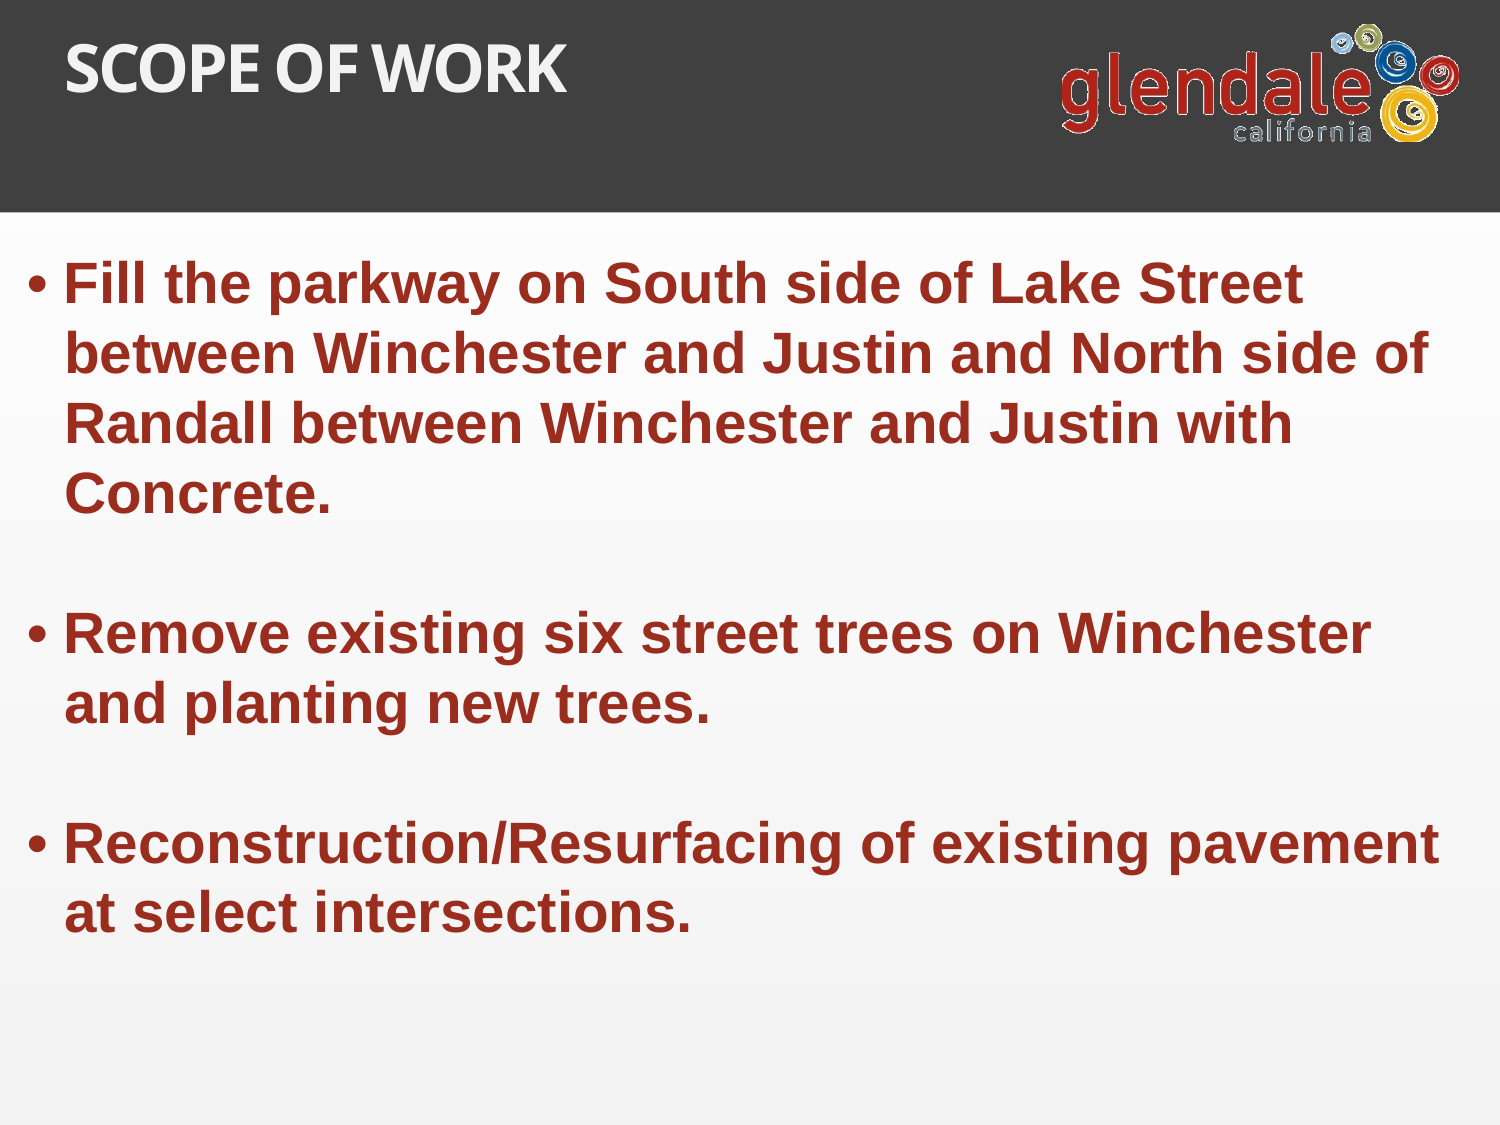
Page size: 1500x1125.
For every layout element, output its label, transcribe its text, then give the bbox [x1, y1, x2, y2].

picture [1062, 24, 1459, 143]
title SCOPE OF WORK [50, 0, 1400, 213]
text_box [0, 0, 1500, 215]
text_box • Fill the parkway on South side of Lake Street between Winchester and Justin and North side of Randall between Winchester and Justin with Concrete. • Remove existing six street trees on Winchester and planting new trees. • Reconstruction/Resurfacing of existing pavement at select intersections. [12, 237, 1459, 1092]
